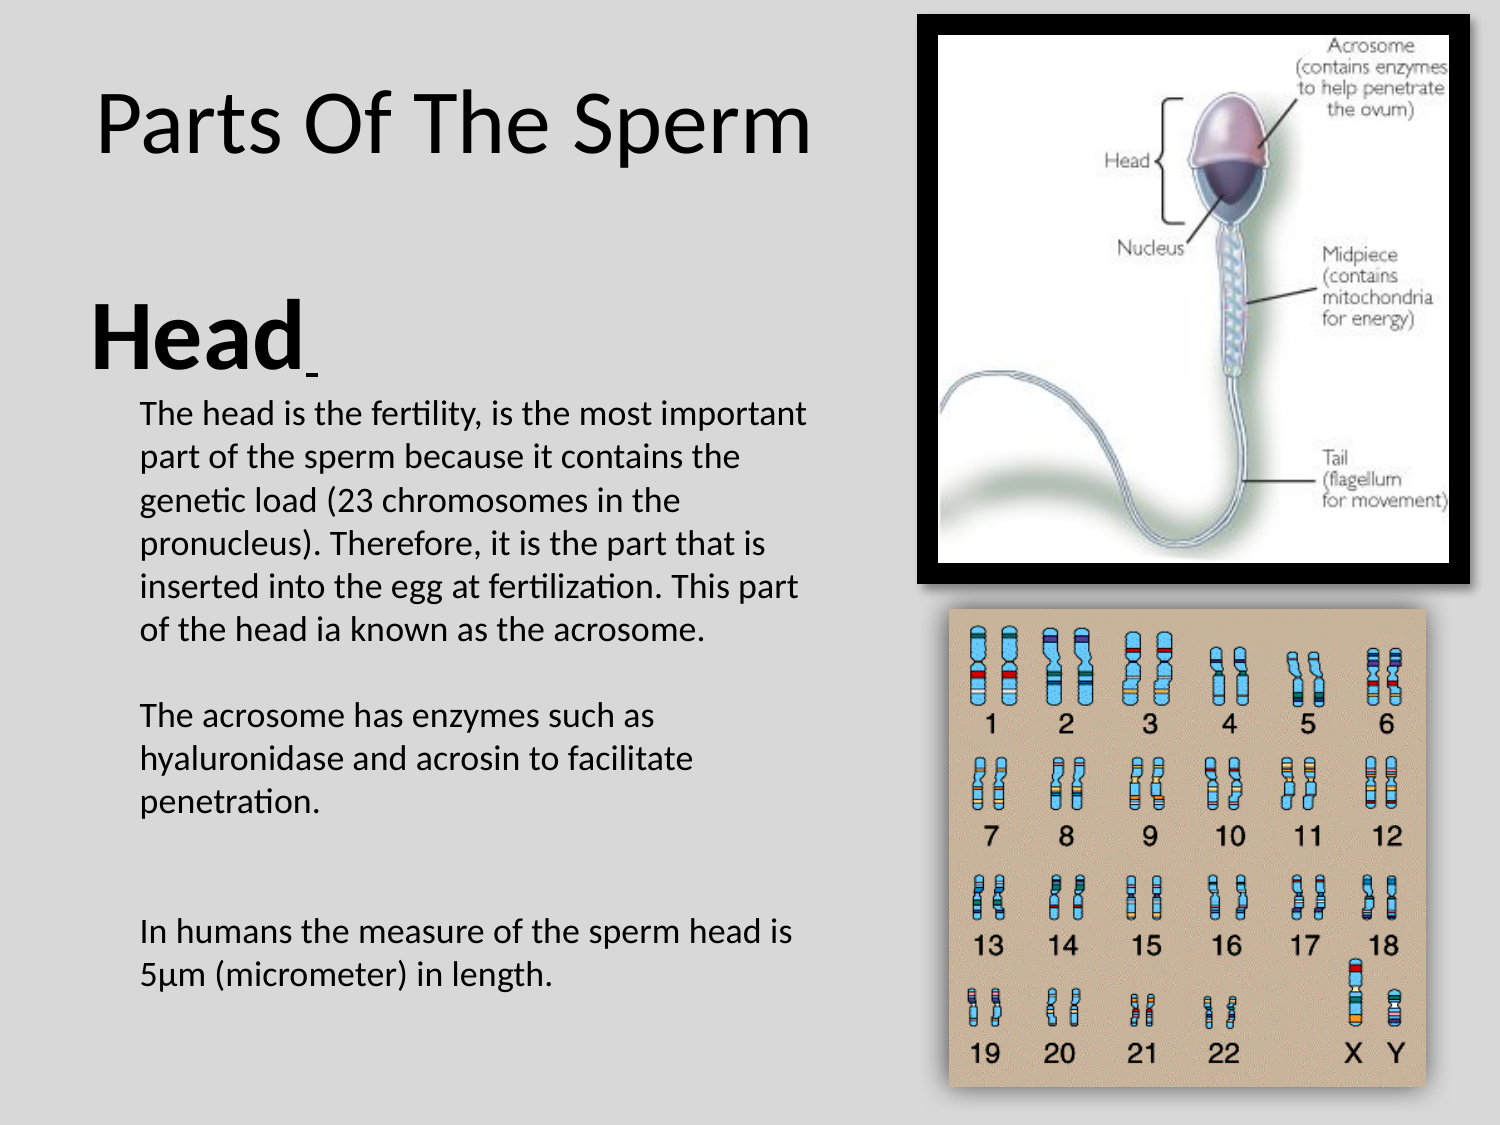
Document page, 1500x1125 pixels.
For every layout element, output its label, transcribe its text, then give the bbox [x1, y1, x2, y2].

list Head The head is the fertility, is the most important part of the sperm because it contains the genetic load (23 chromosomes in the pronucleus). Therefore, it is the part that is inserted into the egg at fertilization. This part of the head ia known as the acrosome. The acrosome has enzymes such as hyaluronidase and acrosin to facilitate penetration. In humans the measure of the sperm head is 5μm (micrometer) in length. [75, 262, 832, 1020]
picture [948, 609, 1427, 1087]
picture [937, 34, 1450, 564]
title Parts Of The Sperm [23, 23, 886, 211]
